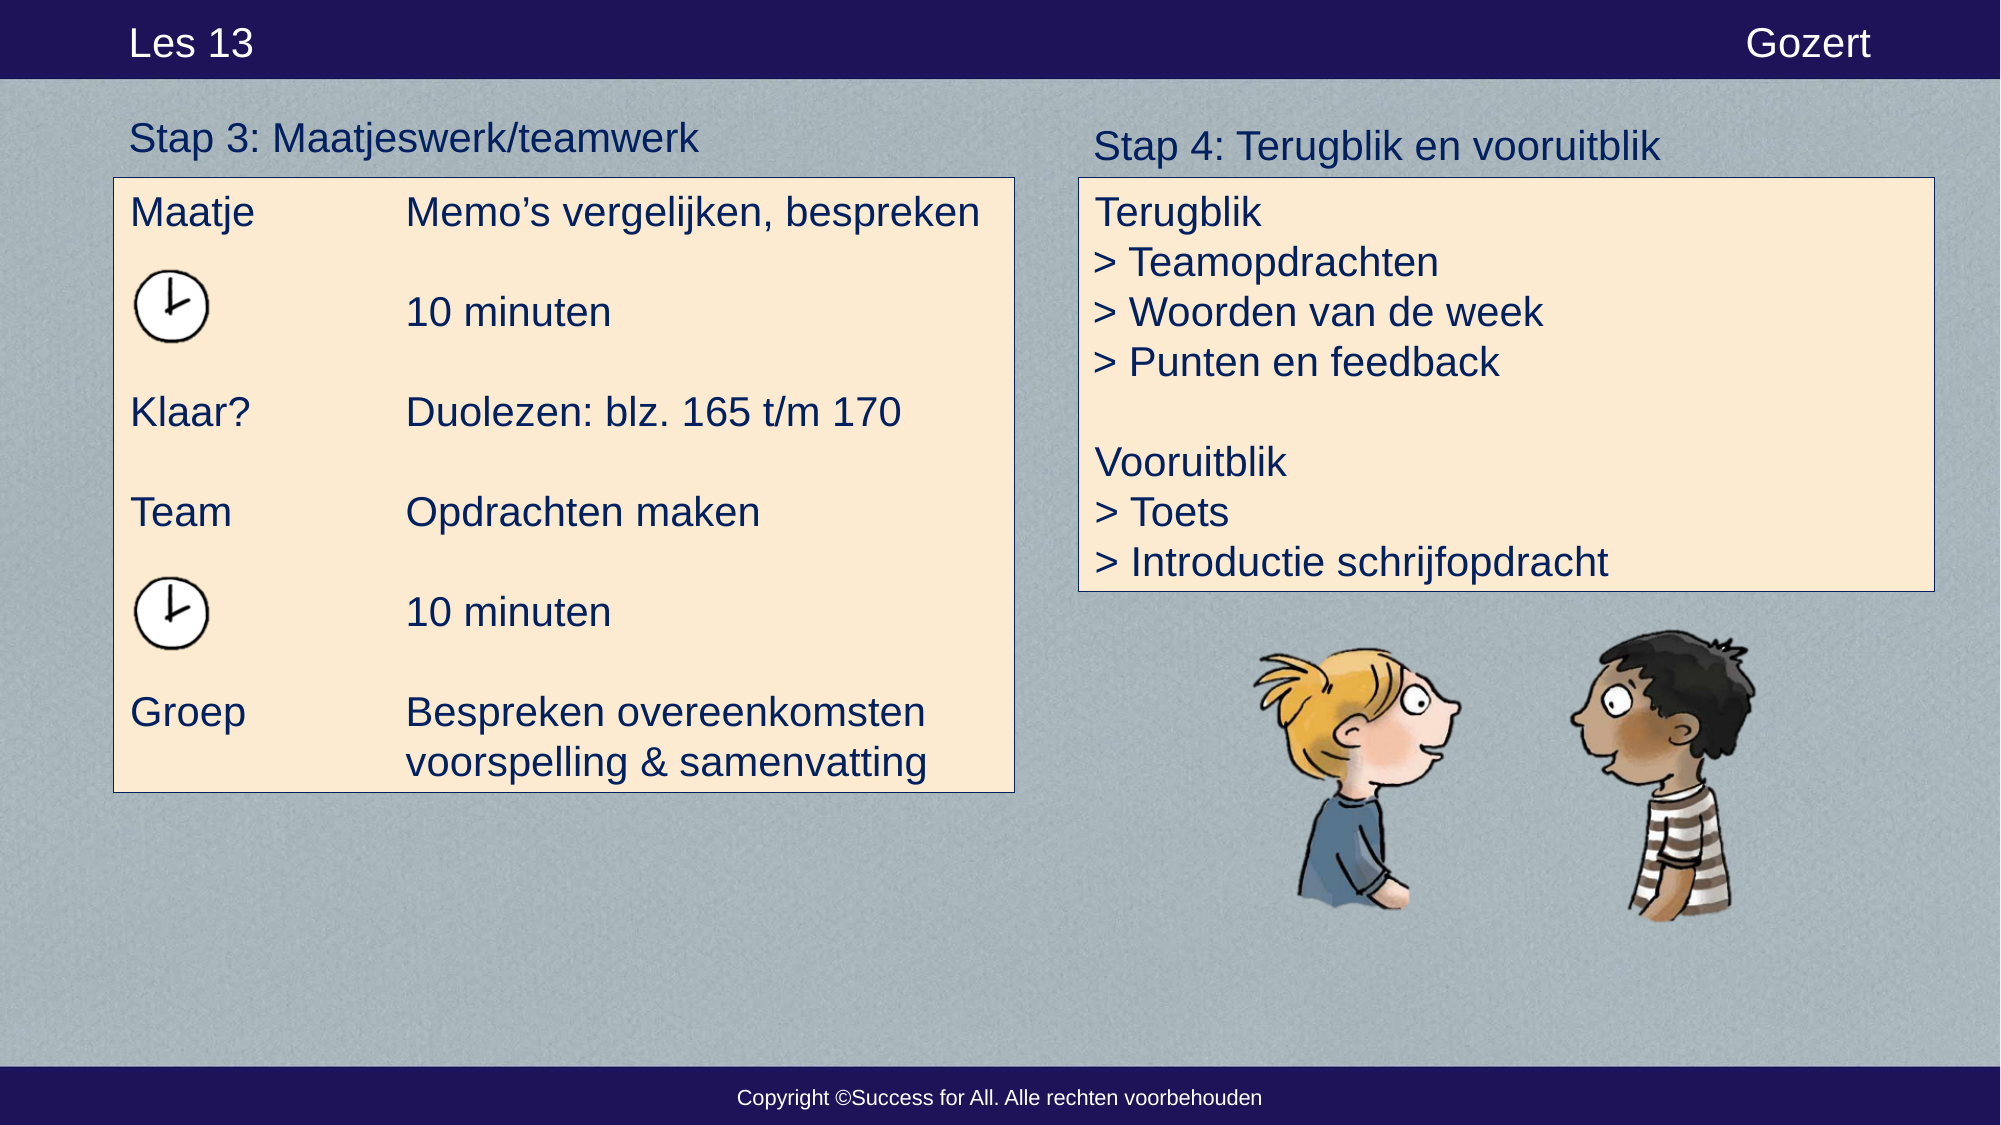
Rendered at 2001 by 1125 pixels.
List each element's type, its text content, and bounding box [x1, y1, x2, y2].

text_box Copyright ©Success for All. Alle rechten voorbehouden [0, 1076, 2000, 1125]
text_box Gozert [999, 8, 1886, 73]
text_box Maatje Memo’s vergelijken, bespreken 10 minuten Klaar? Duolezen: blz. 165 t/m 170 Team Opdrachten maken 10 minuten Groep Bespreken overeenkomsten voorspelling & samenvatting [113, 177, 1015, 793]
text_box Stap 4: Terugblik en vooruitblik [1078, 111, 1871, 177]
text_box Terugblik > Teamopdrachten > Woorden van de week > Punten en feedback Vooruitblik > Toets > Introductie schrijfopdracht [1078, 177, 1935, 592]
picture [0, 0, 2001, 1125]
text_box Stap 3: Maatjeswerk/teamwerk [114, 103, 907, 169]
text_box Les 13 [114, 8, 354, 73]
